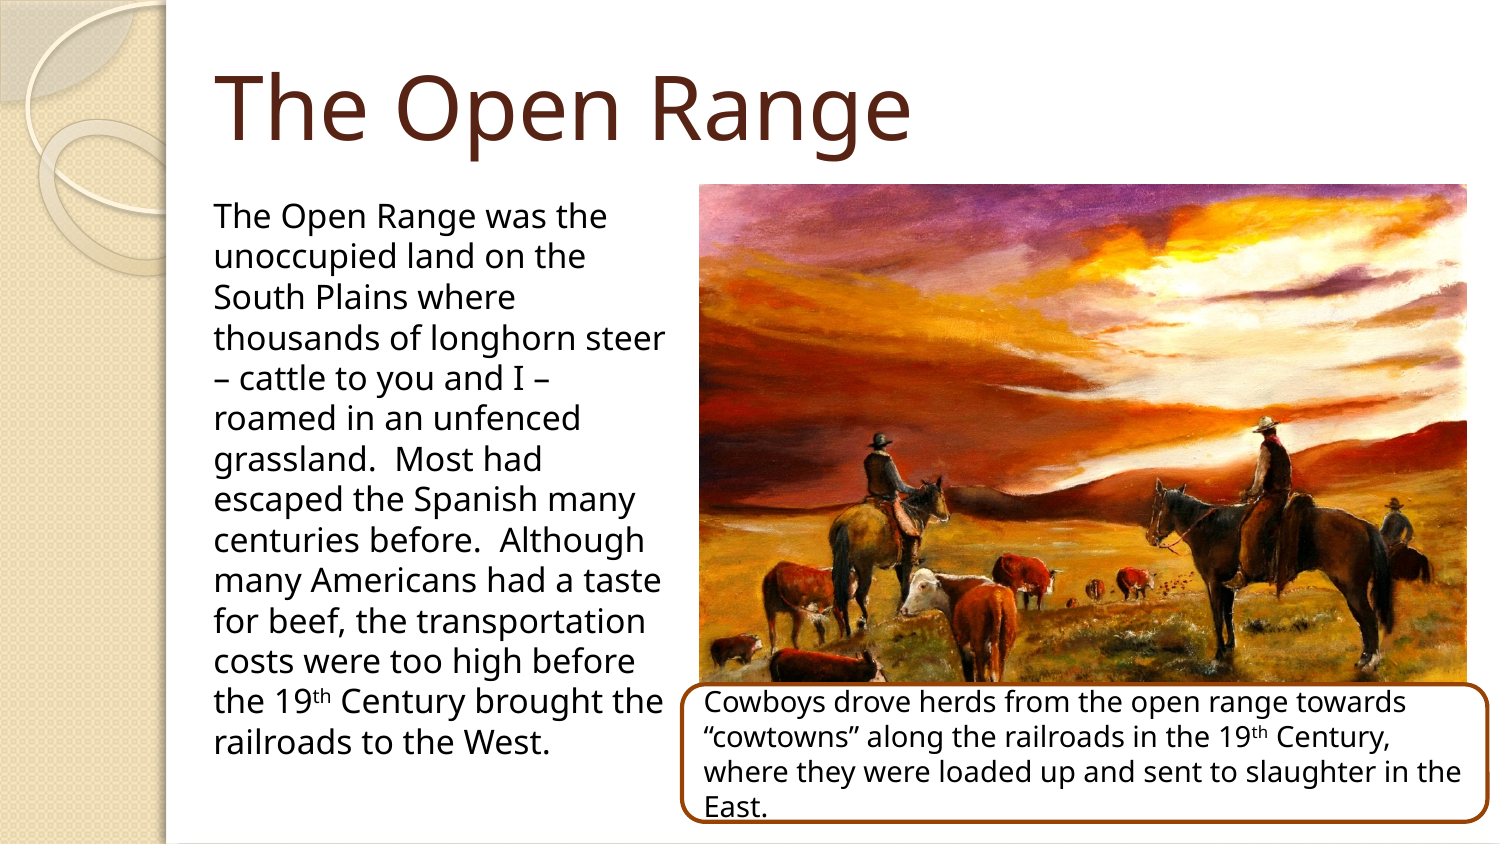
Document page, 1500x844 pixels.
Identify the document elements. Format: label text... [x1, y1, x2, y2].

list The Open Range was the unoccupied land on the South Plains where thousands of longhorn steer – cattle to you and I – roamed in an unfenced grassland. Most had escaped the Spanish many centuries before. Although many Americans had a taste for beef, the transportation costs were too high before the 19th Century brought the railroads to the West. [187, 187, 688, 810]
text_box Cowboys drove herds from the open range towards “cowtowns” along the railroads in the 19th Century, where they were loaded up and sent to slaughter in the East. [679, 684, 1490, 824]
title The Open Range [200, 33, 1466, 175]
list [699, 184, 1467, 760]
